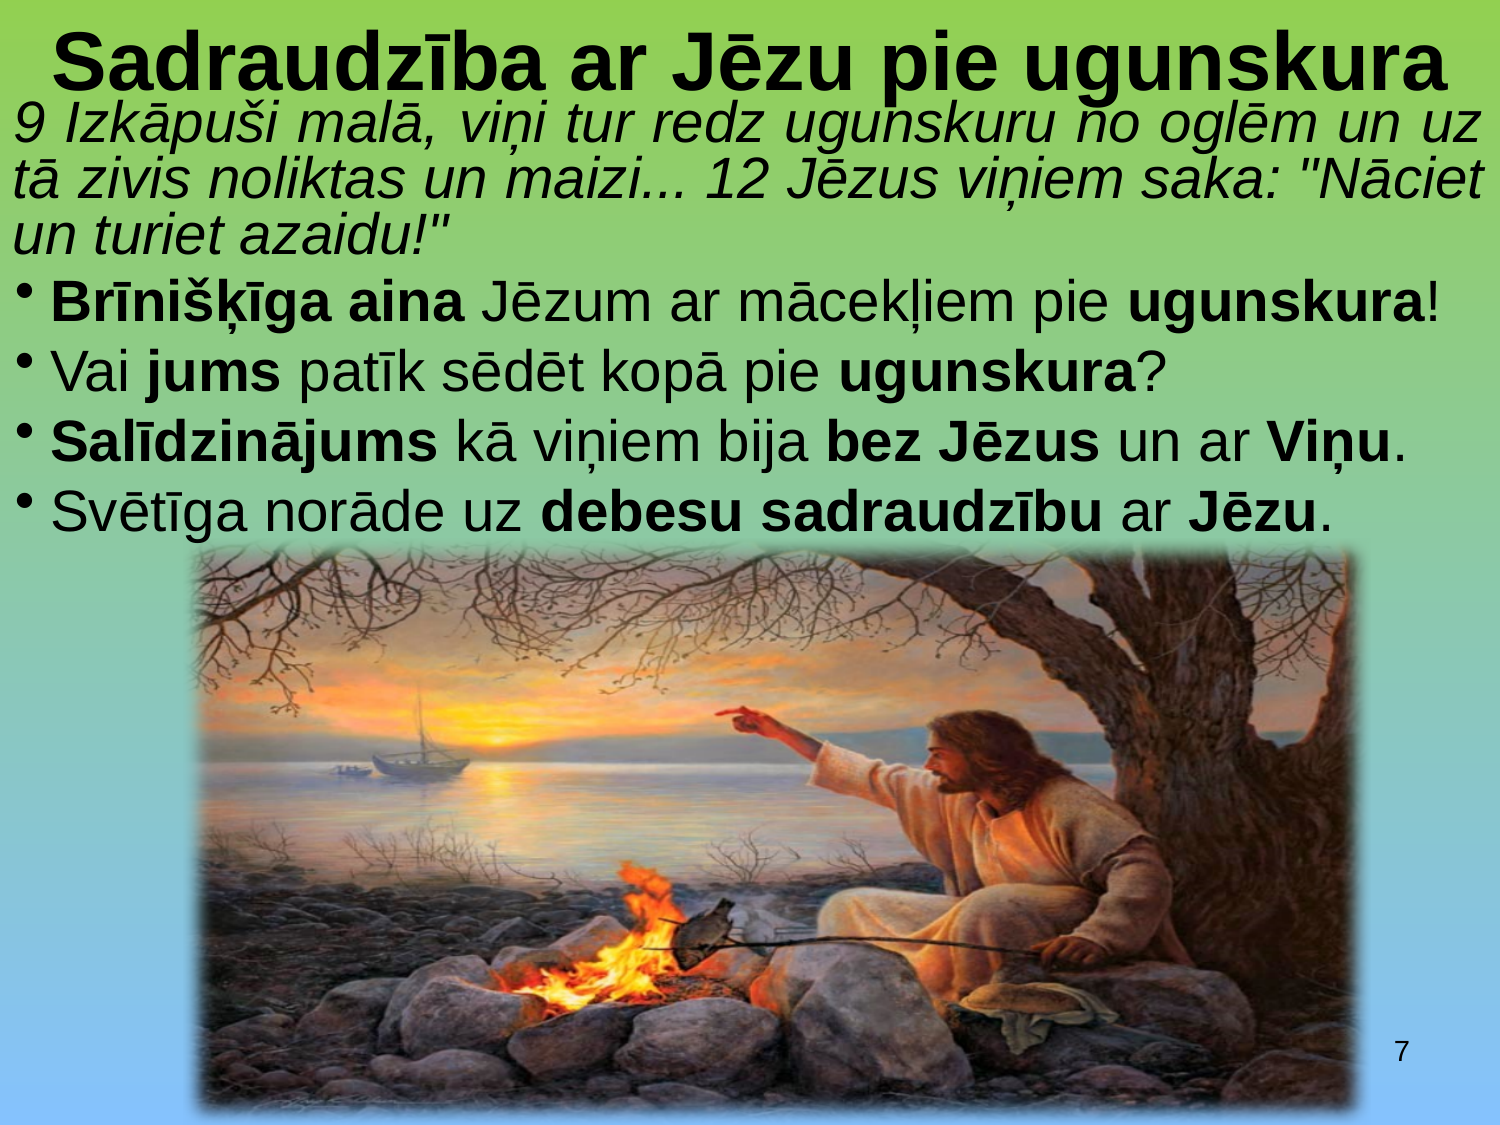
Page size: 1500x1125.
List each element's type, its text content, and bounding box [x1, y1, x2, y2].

picture [182, 538, 1371, 1125]
text_box Brīnišķīga aina Jēzum ar mācekļiem pie ugunskura! Vai jums patīk sēdēt kopā pie ugunskura? Salīdzinājums kā viņiem bija bez Jēzus un ar Viņu. Svētīga norāde uz debesu sadraudzību ar Jēzu. [0, 255, 1500, 550]
list 9 Izkāpuši malā, viņi tur redz ugunskuru no oglēm un uz tā zivis noliktas un maizi... 12 Jēzus viņiem saka: "Nāciet un turiet azaidu!" [0, 114, 1500, 255]
title Sadraudzība ar Jēzu pie ugunskura [0, 0, 1500, 114]
slide_number 7 [1375, 1024, 1426, 1103]
